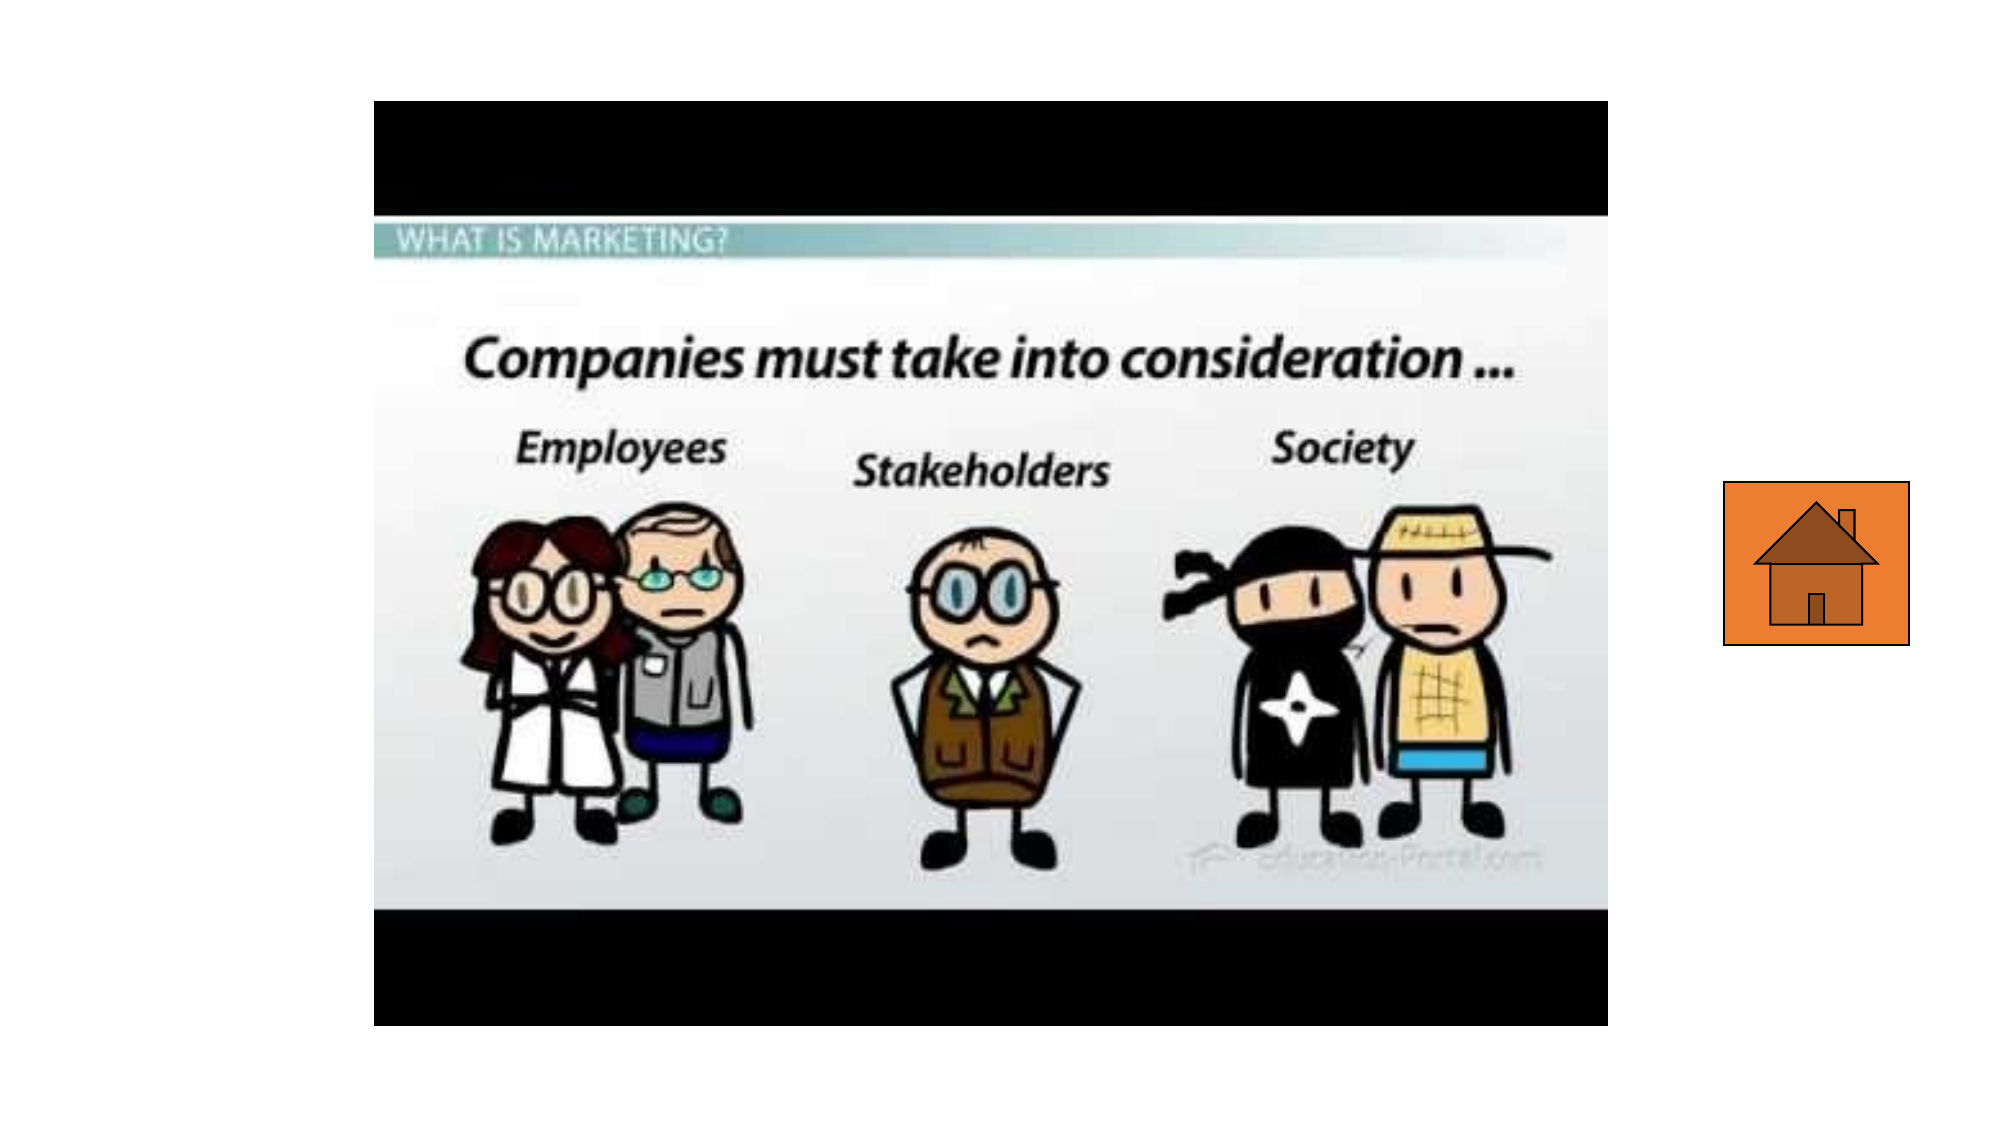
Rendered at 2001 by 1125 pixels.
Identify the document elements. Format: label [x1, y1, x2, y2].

text_box [373, 100, 1609, 1027]
text_box [1723, 481, 1910, 646]
